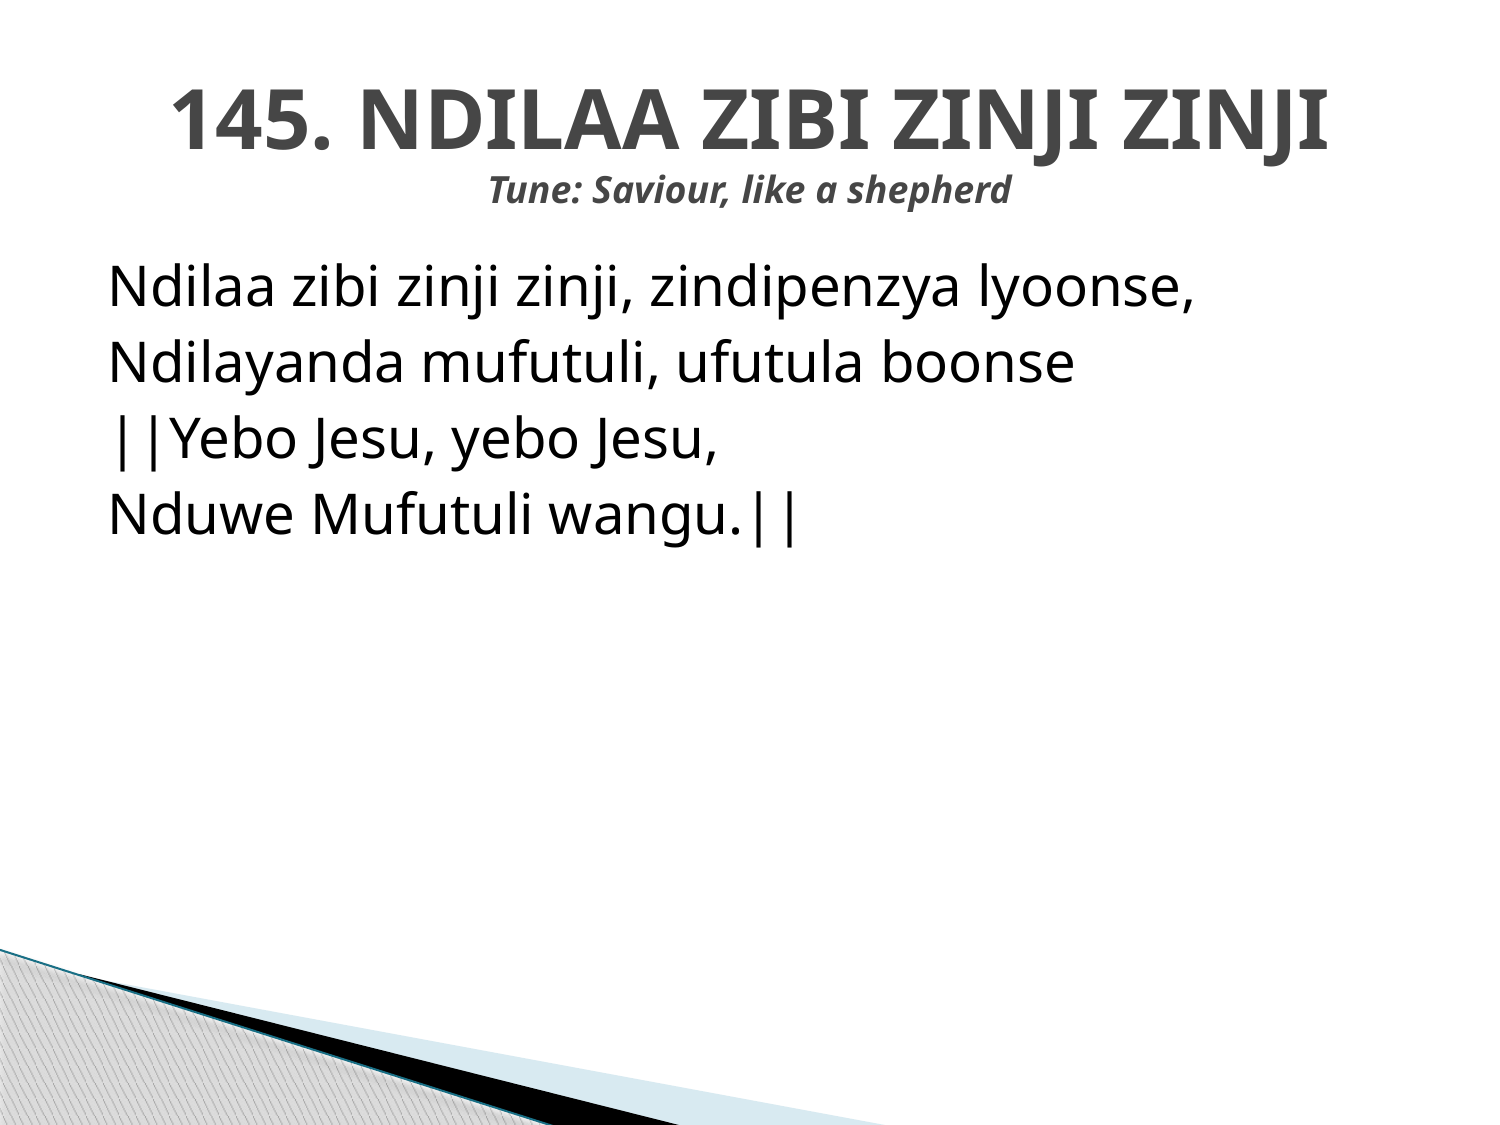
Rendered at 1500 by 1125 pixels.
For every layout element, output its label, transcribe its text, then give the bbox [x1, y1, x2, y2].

list Ndilaa zibi zinji zinji, zindipenzya lyoonse, Ndilayanda mufutuli, ufutula boonse ||Yebo Jesu, yebo Jesu, Nduwe Mufutuli wangu.|| [75, 243, 1425, 986]
title 145. NDILAA ZIBI ZINJI ZINJI Tune: Saviour, like a shepherd [75, 45, 1425, 233]
